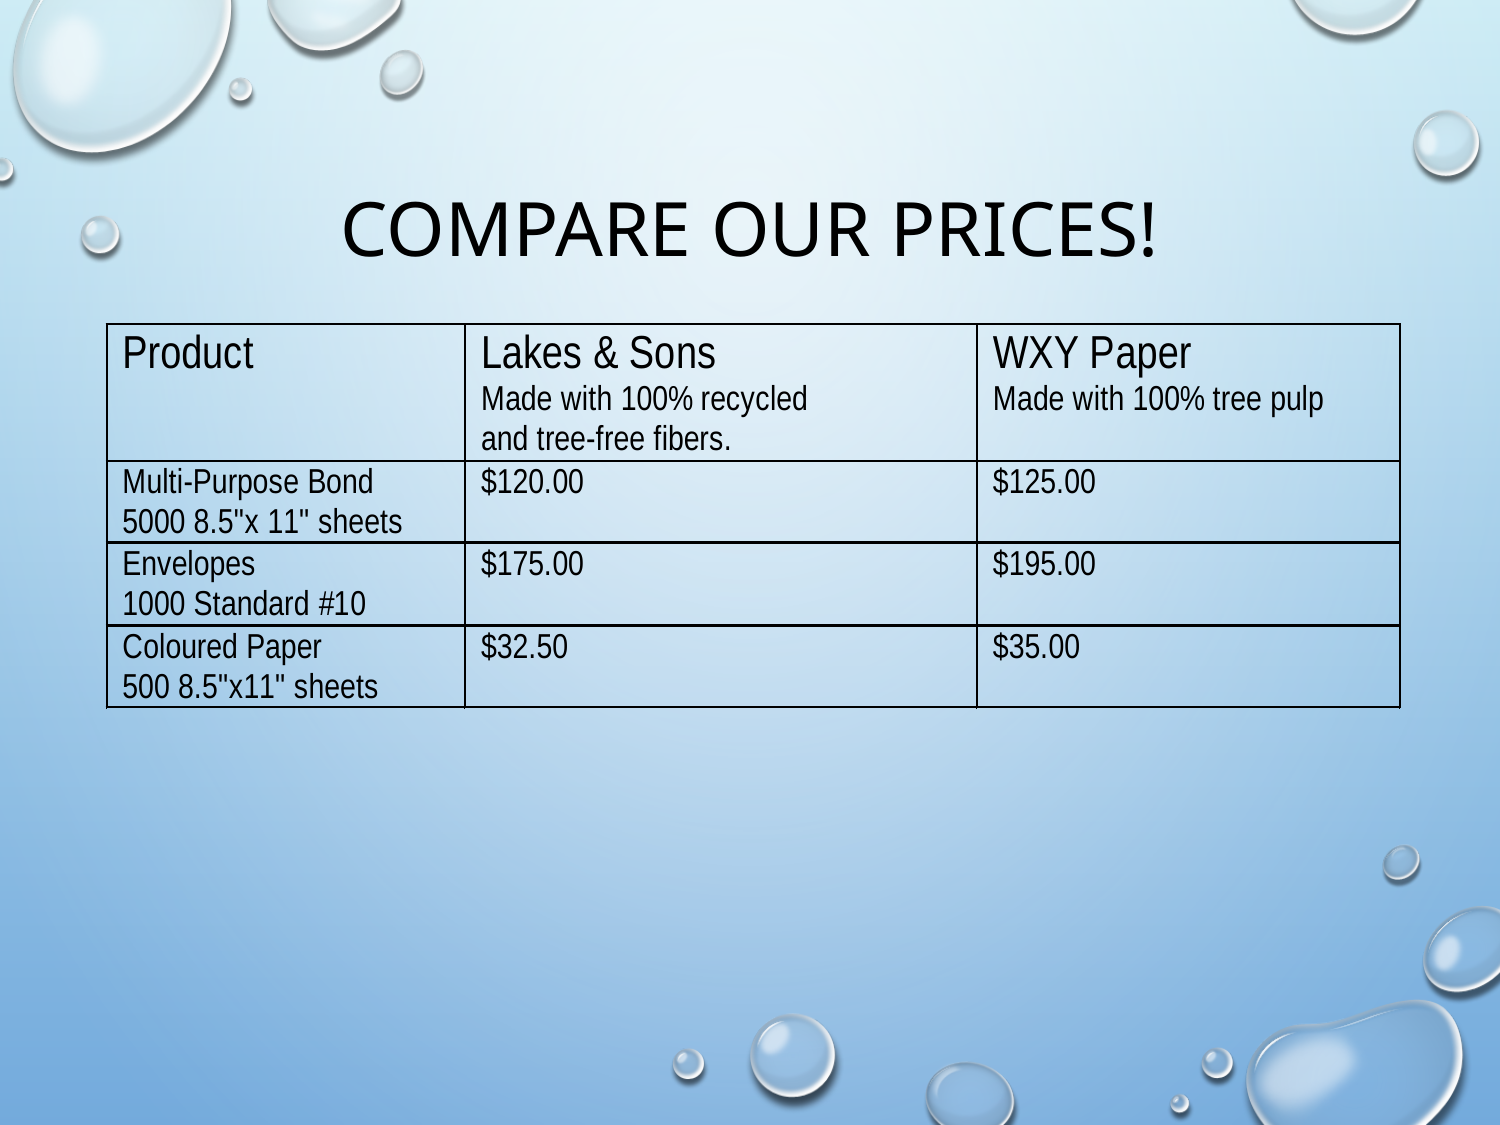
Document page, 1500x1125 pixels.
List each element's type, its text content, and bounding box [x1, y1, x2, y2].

title Compare Our Prices! [112, 101, 1388, 321]
picture [0, 0, 1500, 1125]
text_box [105, 322, 1436, 777]
